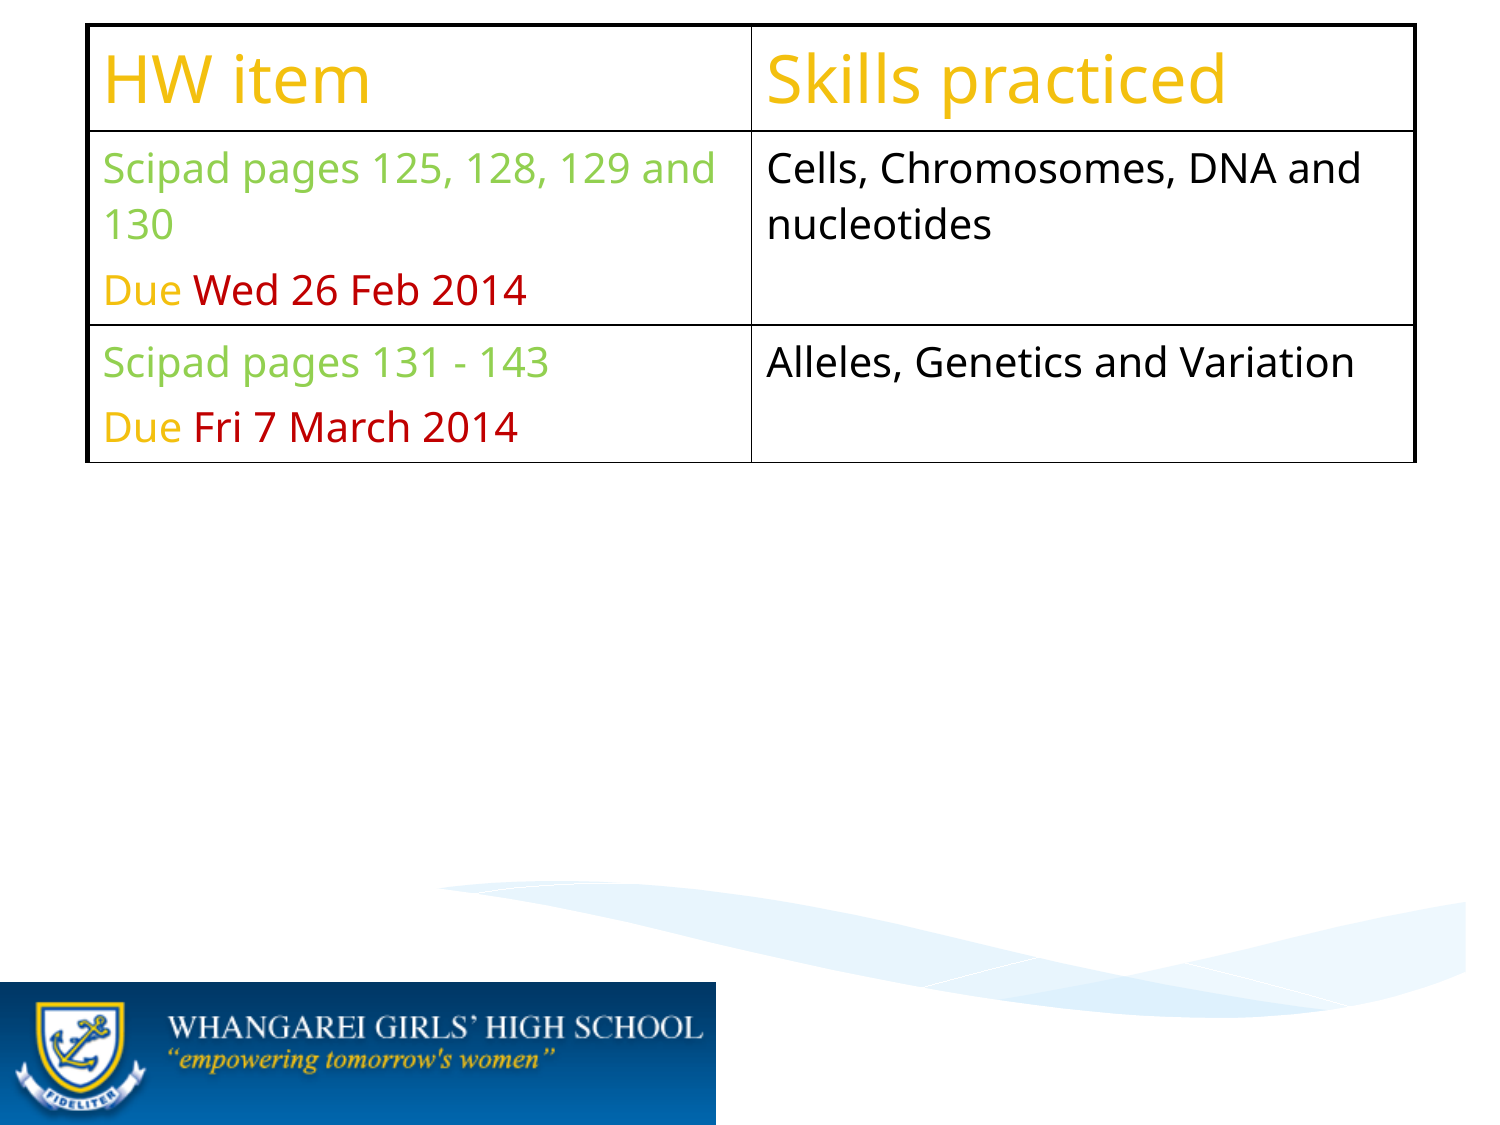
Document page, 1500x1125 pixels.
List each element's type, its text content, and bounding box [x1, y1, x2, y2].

table_header Skills practiced [752, 27, 1413, 130]
table_cell Cells, Chromosomes, DNA and nucleotides [752, 132, 1413, 324]
table_cell Scipad pages 125, 128, 129 and 130 Due Wed 26 Feb 2014 [90, 132, 751, 324]
table_cell Alleles, Genetics and Variation [752, 326, 1413, 462]
picture [0, 982, 716, 1125]
table_header HW item [90, 27, 751, 130]
table_cell Scipad pages 131 - 143 Due Fri 7 March 2014 [90, 326, 751, 462]
